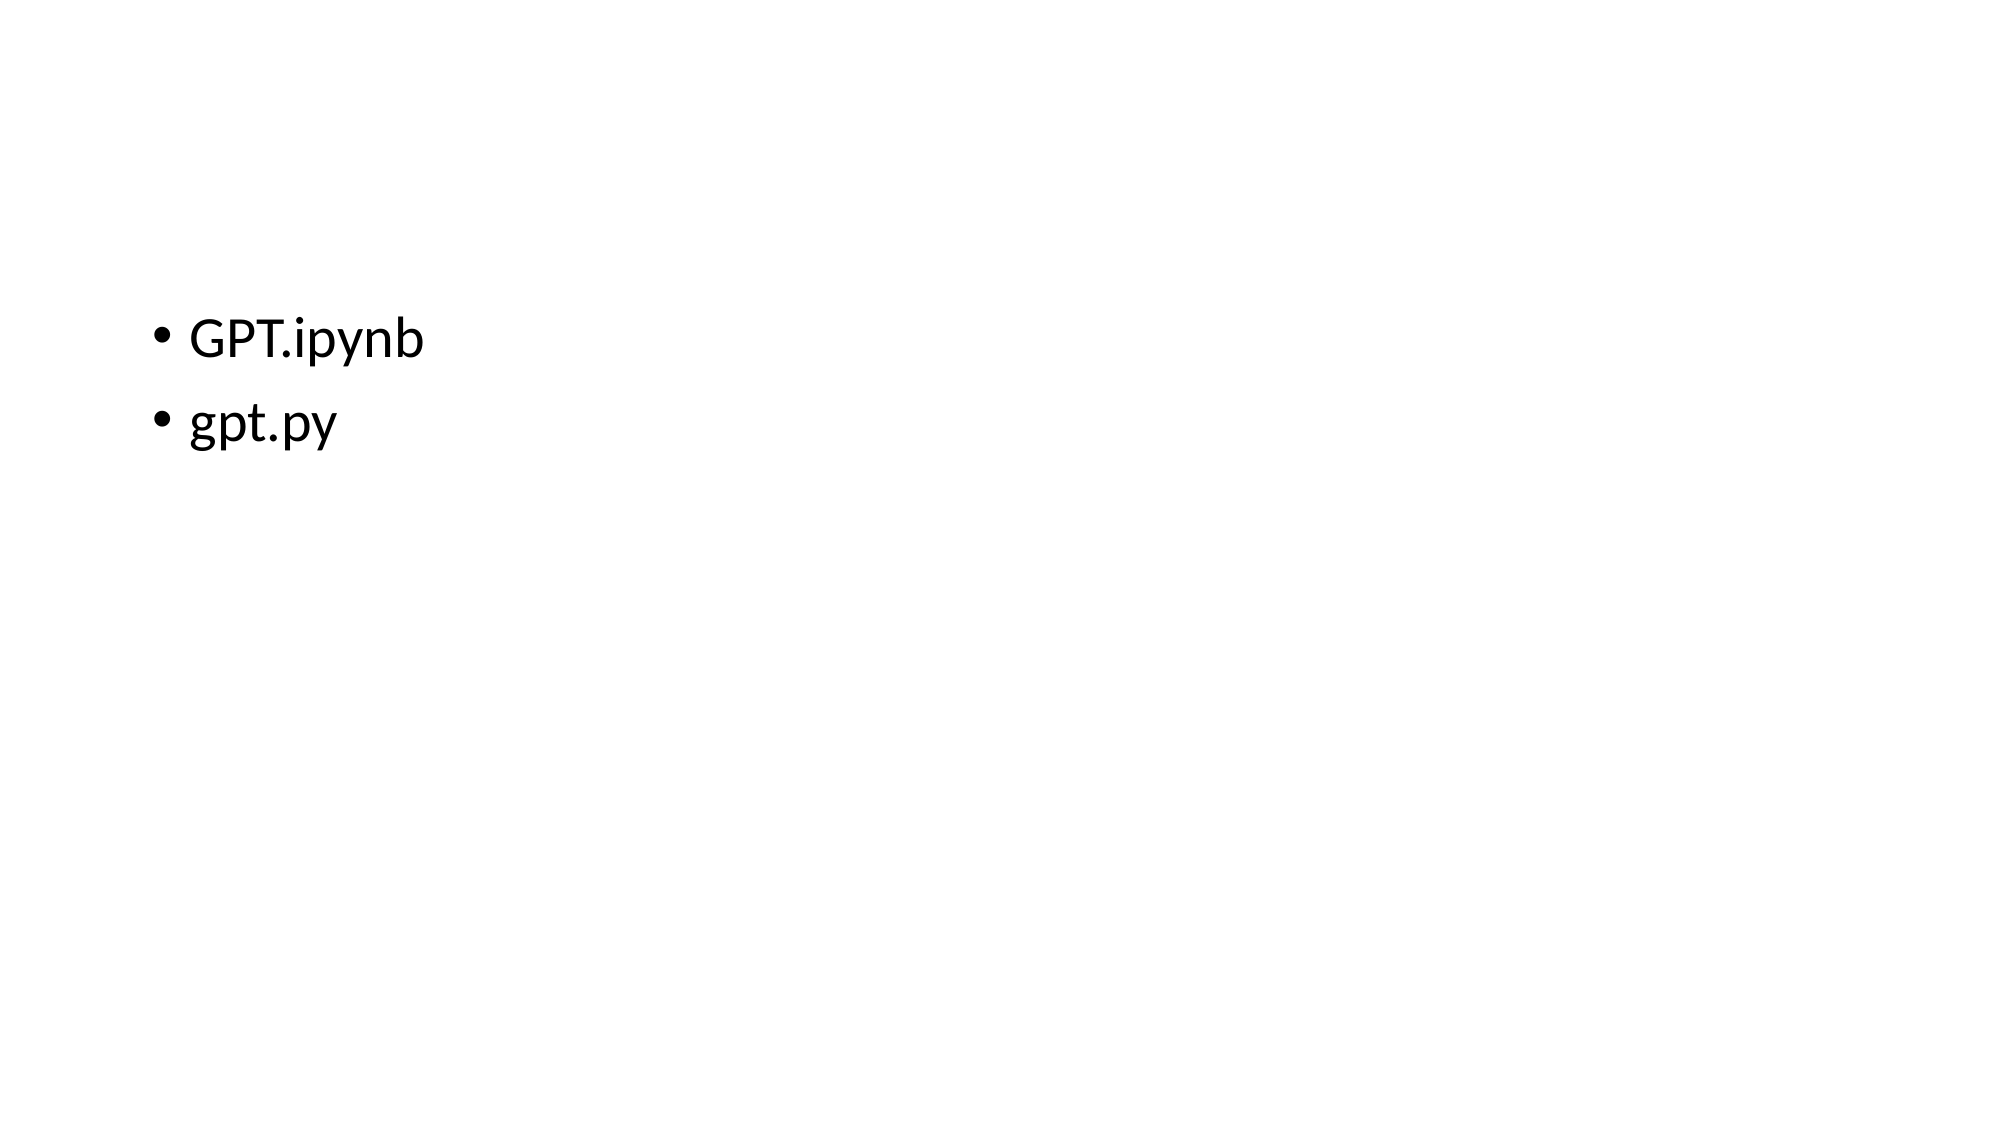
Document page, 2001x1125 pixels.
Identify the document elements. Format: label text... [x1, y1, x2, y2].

list GPT.ipynb gpt.py [137, 299, 1863, 1014]
